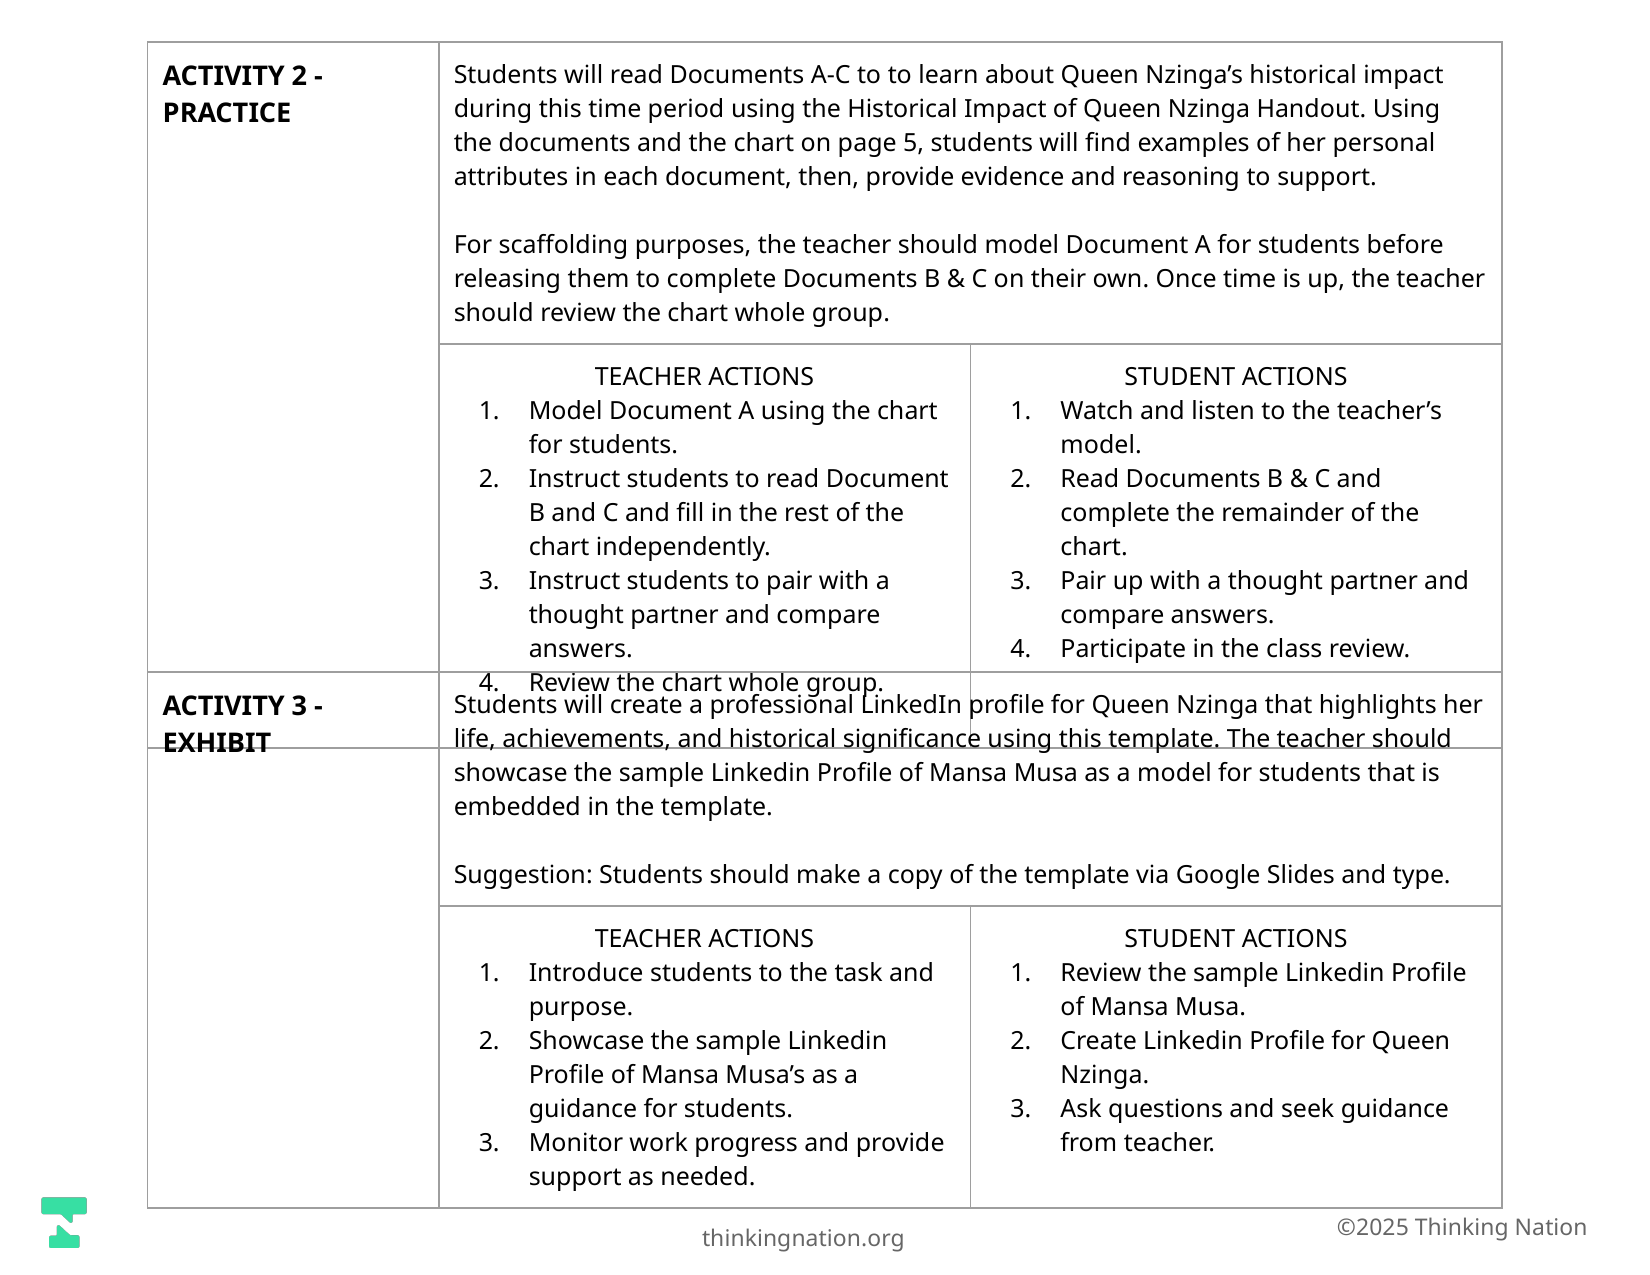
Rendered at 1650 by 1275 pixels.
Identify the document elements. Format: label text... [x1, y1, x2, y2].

table_cell STUDENT ACTIONS Review the sample Linkedin Profile of Mansa Musa. Create Linkedin Profile for Queen Nzinga. Ask questions and seek guidance from teacher. [971, 907, 1501, 1207]
table_cell TEACHER ACTIONS Model Document A using the chart for students. Instruct students to read Document B and C and fill in the rest of the chart independently. Instruct students to pair with a thought partner and compare answers. Review the chart whole group. [440, 345, 970, 671]
text_box ©2025 Thinking Nation [1302, 1197, 1605, 1248]
table_header Students will read Documents A-C to to learn about Queen Nzinga’s historical impact during this time period using the Historical Impact of Queen Nzinga Handout. Using the documents and the chart on page 5, students will find examples of her personal attributes in each document, then, provide evidence and reasoning to support. For scaffolding purposes, the teacher should model Document A for students before releasing them to complete Documents B & C on their own. Once time is up, the teacher should review the chart whole group. [440, 43, 1501, 343]
table_header Students will create a professional LinkedIn profile for Queen Nzinga that highlights her life, achievements, and historical significance using this template. The teacher should showcase the sample Linkedin Profile of Mansa Musa as a model for students that is embedded in the template. Suggestion: Students should make a copy of the template via Google Slides and type. [440, 673, 1501, 905]
table_cell STUDENT ACTIONS Watch and listen to the teacher’s model. Read Documents B & C and complete the remainder of the chart. Pair up with a thought partner and compare answers. Participate in the class review. [971, 345, 1501, 671]
table_header ACTIVITY 3 - EXHIBIT [148, 673, 438, 1207]
table_header ACTIVITY 2 - PRACTICE [148, 43, 438, 671]
text_box thinkingnation.org [652, 1209, 955, 1258]
picture [28, 1186, 100, 1258]
table_cell TEACHER ACTIONS Introduce students to the task and purpose. Showcase the sample Linkedin Profile of Mansa Musa’s as a guidance for students. Monitor work progress and provide support as needed. [440, 907, 970, 1207]
